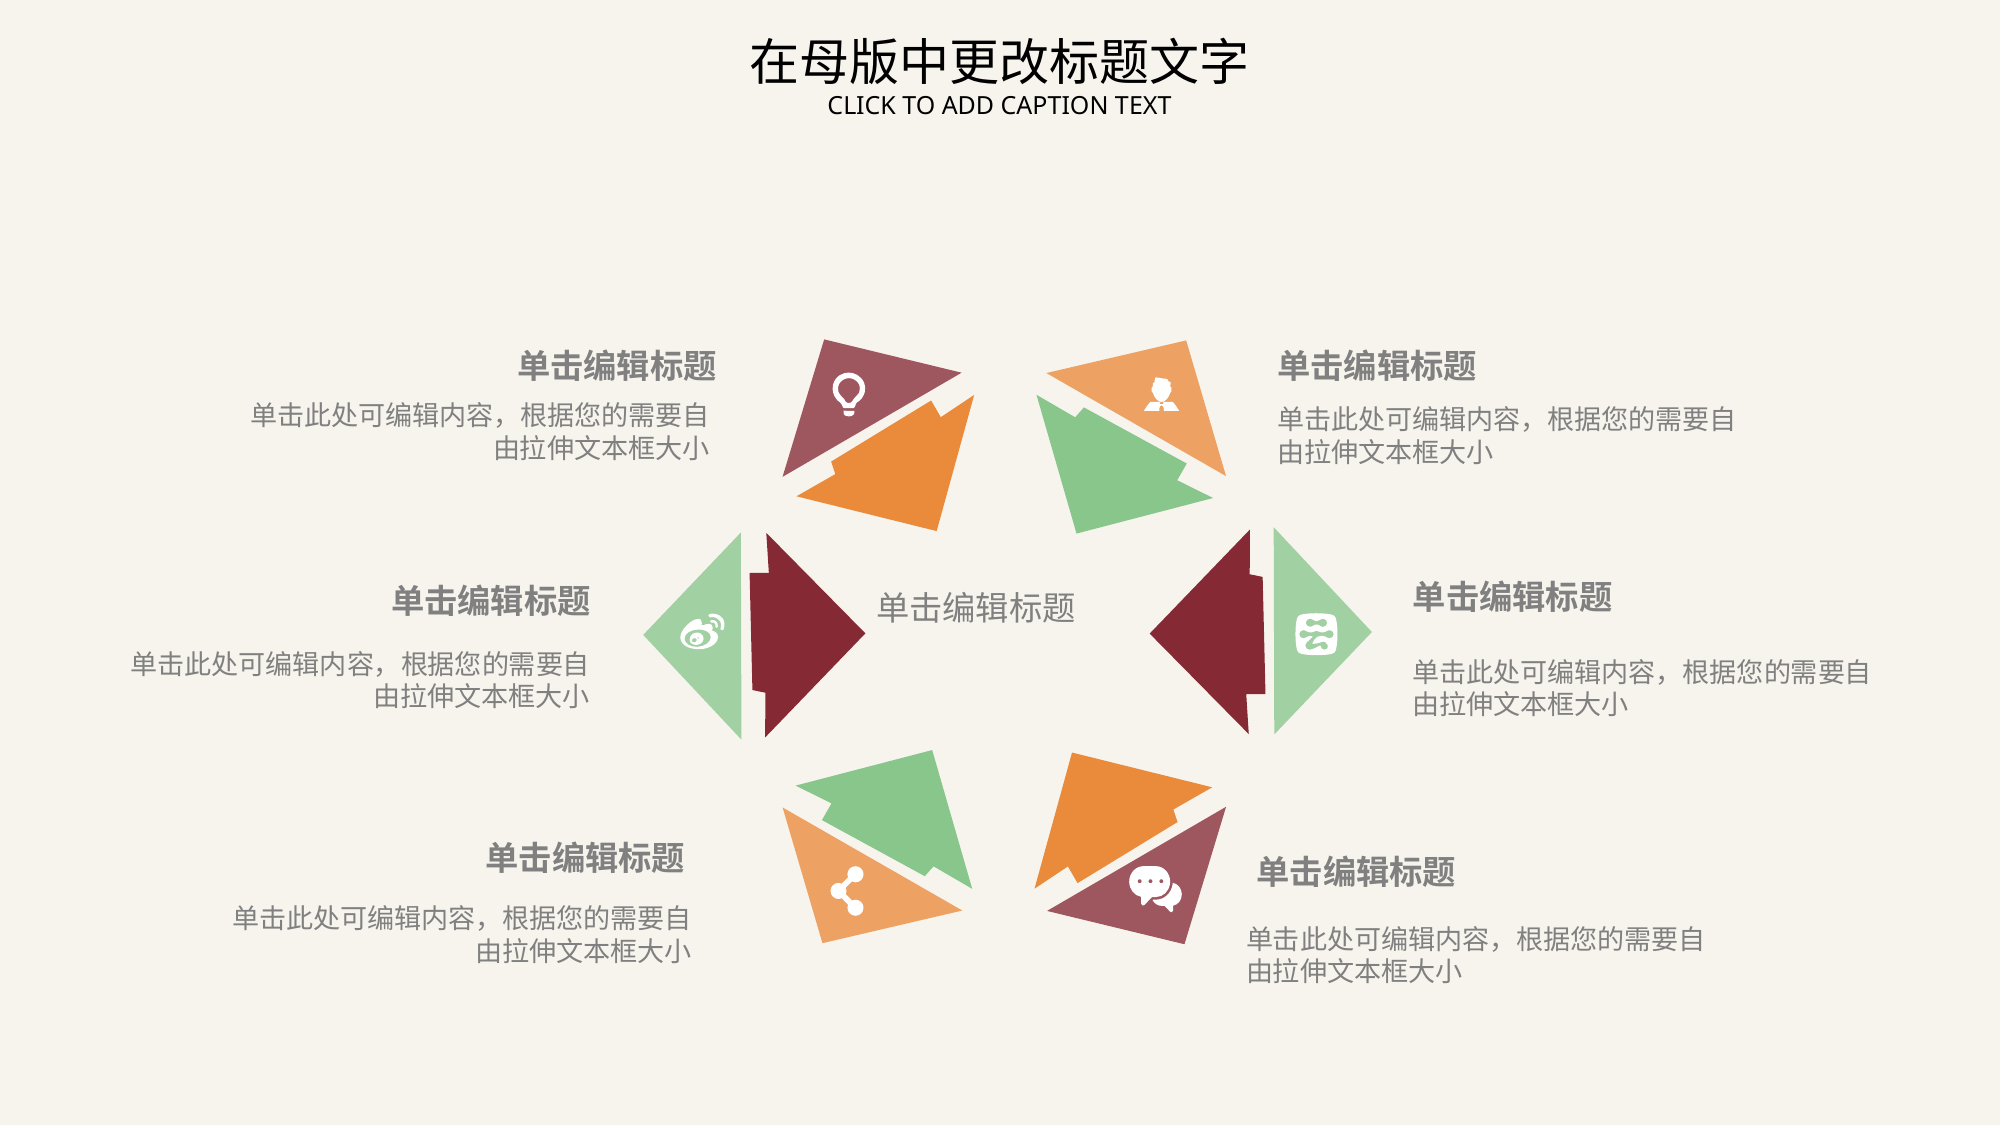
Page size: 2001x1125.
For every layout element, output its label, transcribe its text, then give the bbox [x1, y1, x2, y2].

text_box 单击编辑标题 [371, 570, 657, 631]
text_box 单击此处可编辑内容，根据您的需要自由拉伸文本框大小 [214, 388, 657, 474]
text_box 单击此处可编辑内容，根据您的需要自由拉伸文本框大小 [95, 637, 610, 723]
text_box 单击此处可编辑内容，根据您的需要自由拉伸文本框大小 [1226, 912, 1741, 998]
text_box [657, 339, 1358, 945]
text_box 单击编辑标题 [1257, 335, 1619, 396]
text_box 单击编辑标题 [1358, 841, 1598, 902]
text_box 单击此处可编辑内容，根据您的需要自由拉伸文本框大小 [1392, 645, 1907, 731]
text_box 单击此处可编辑内容，根据您的需要自由拉伸文本框大小 [197, 891, 712, 977]
text_box 单击编辑标题 [497, 335, 859, 396]
text_box 单击此处可编辑内容，根据您的需要自由拉伸文本框大小 [1358, 392, 1772, 478]
text_box 单击编辑标题 [465, 826, 657, 887]
text_box 单击编辑标题 [1392, 566, 1754, 627]
